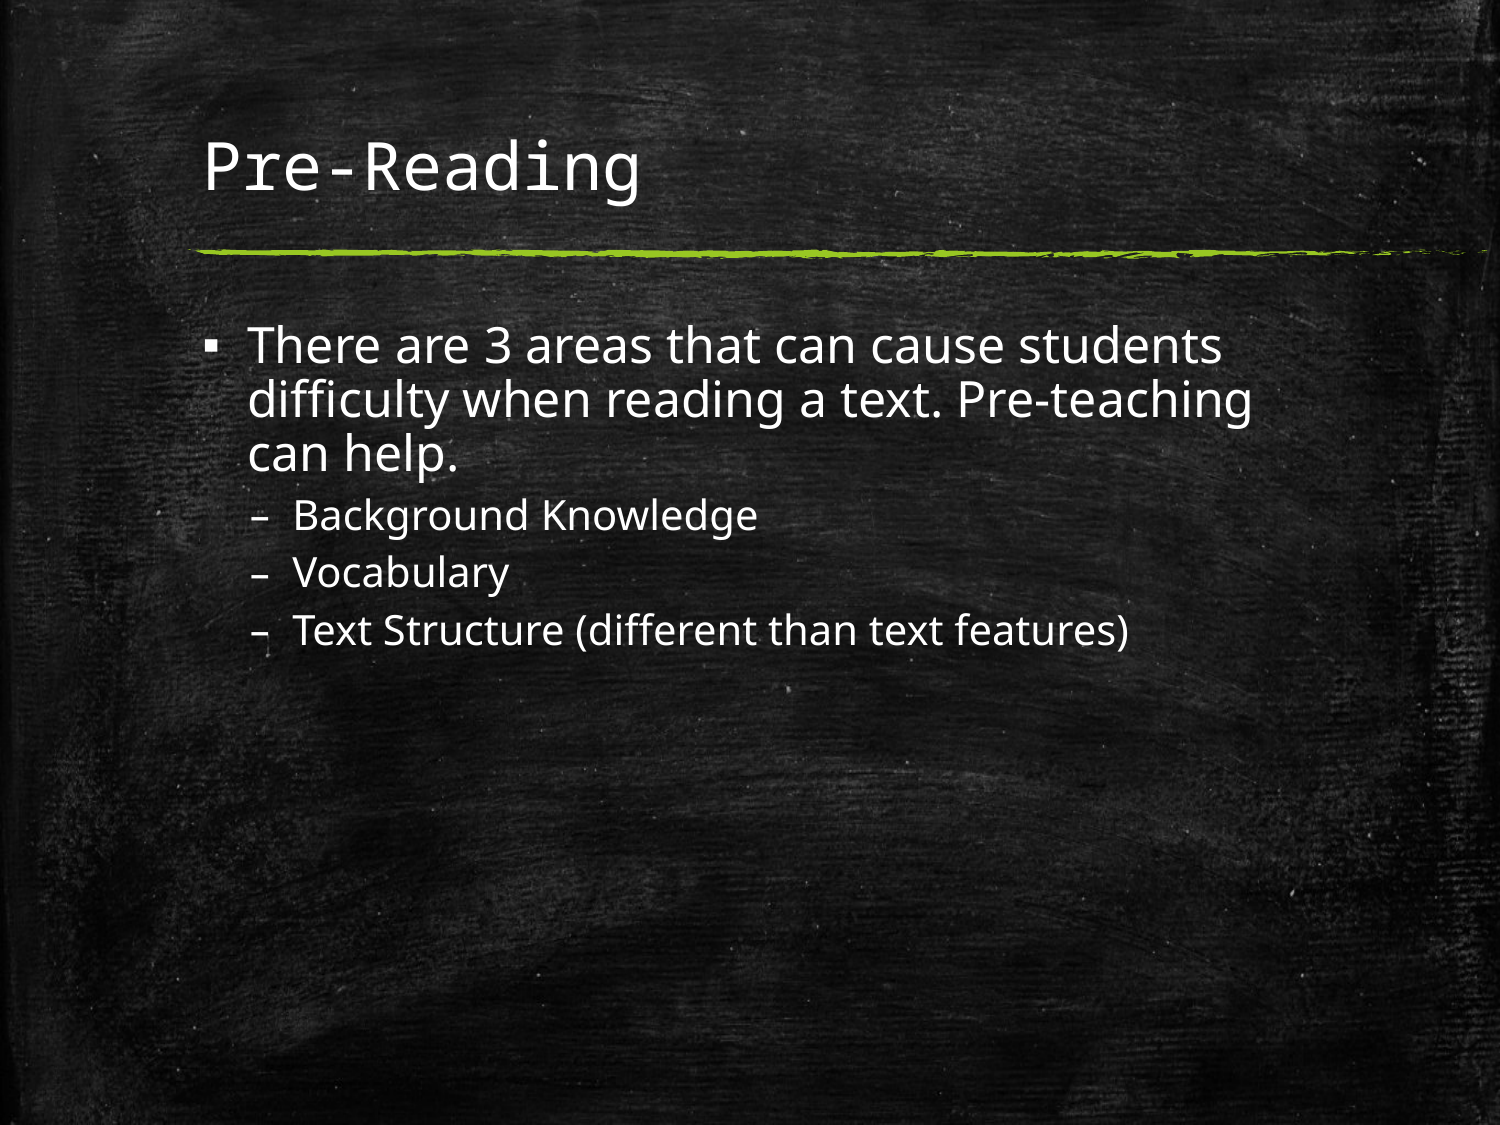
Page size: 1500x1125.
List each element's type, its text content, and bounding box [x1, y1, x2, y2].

title Pre-Reading [187, 45, 1313, 213]
list There are 3 areas that can cause students difficulty when reading a text. Pre-teaching can help. Background Knowledge Vocabulary Text Structure (different than text features) [187, 312, 1313, 1013]
